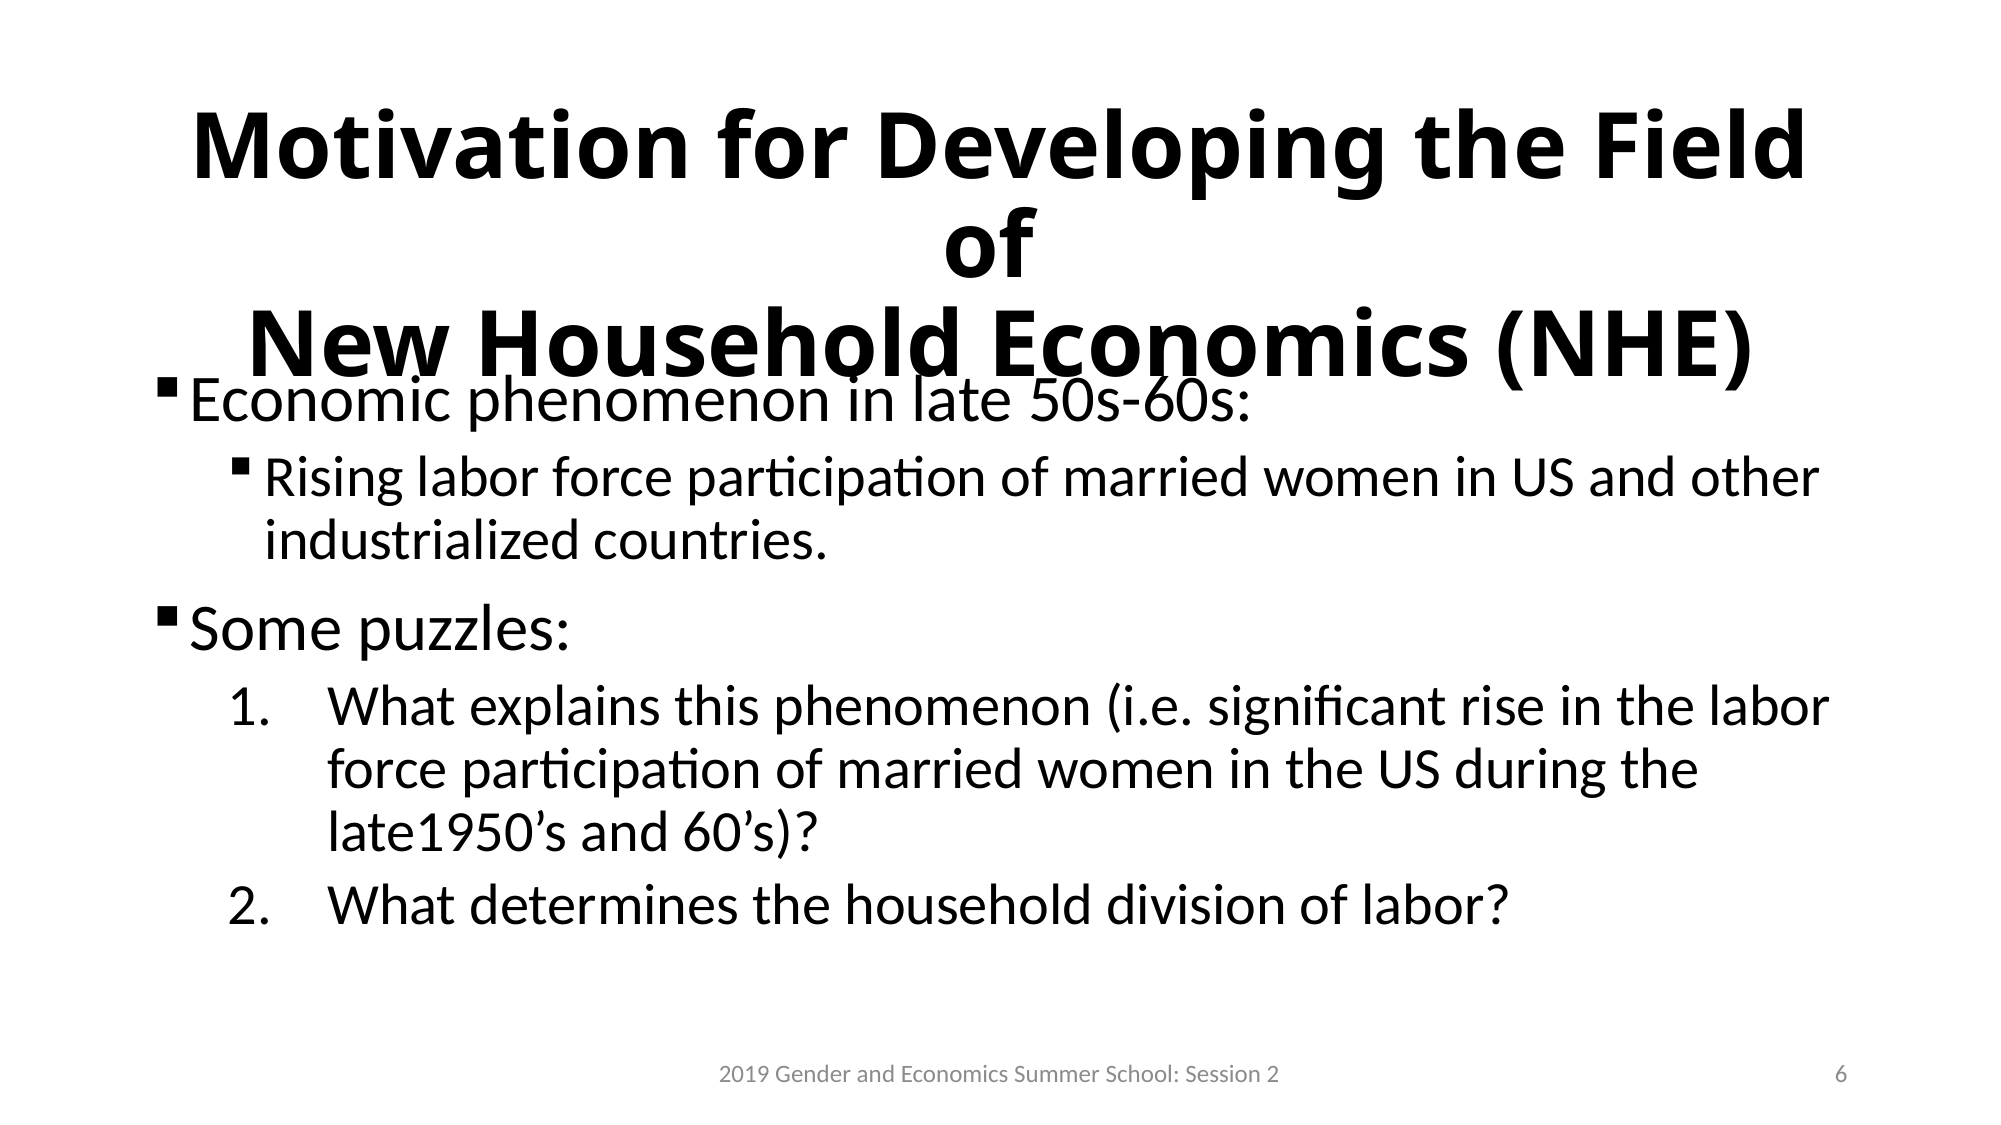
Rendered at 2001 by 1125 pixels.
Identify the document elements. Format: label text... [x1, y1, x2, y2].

slide_number 6 [1412, 1042, 1863, 1103]
title Motivation for Developing the Field of New Household Economics (NHE) [137, 138, 1863, 356]
footer 2019 Gender and Economics Summer School: Session 2 [662, 1042, 1338, 1103]
list Economic phenomenon in late 50s-60s: Rising labor force participation of married women in US and other industrialized countries. Some puzzles: What explains this phenomenon (i.e. significant rise in the labor force participation of married women in the US during the late1950’s and 60’s)? What determines the household division of labor? [137, 356, 1863, 962]
